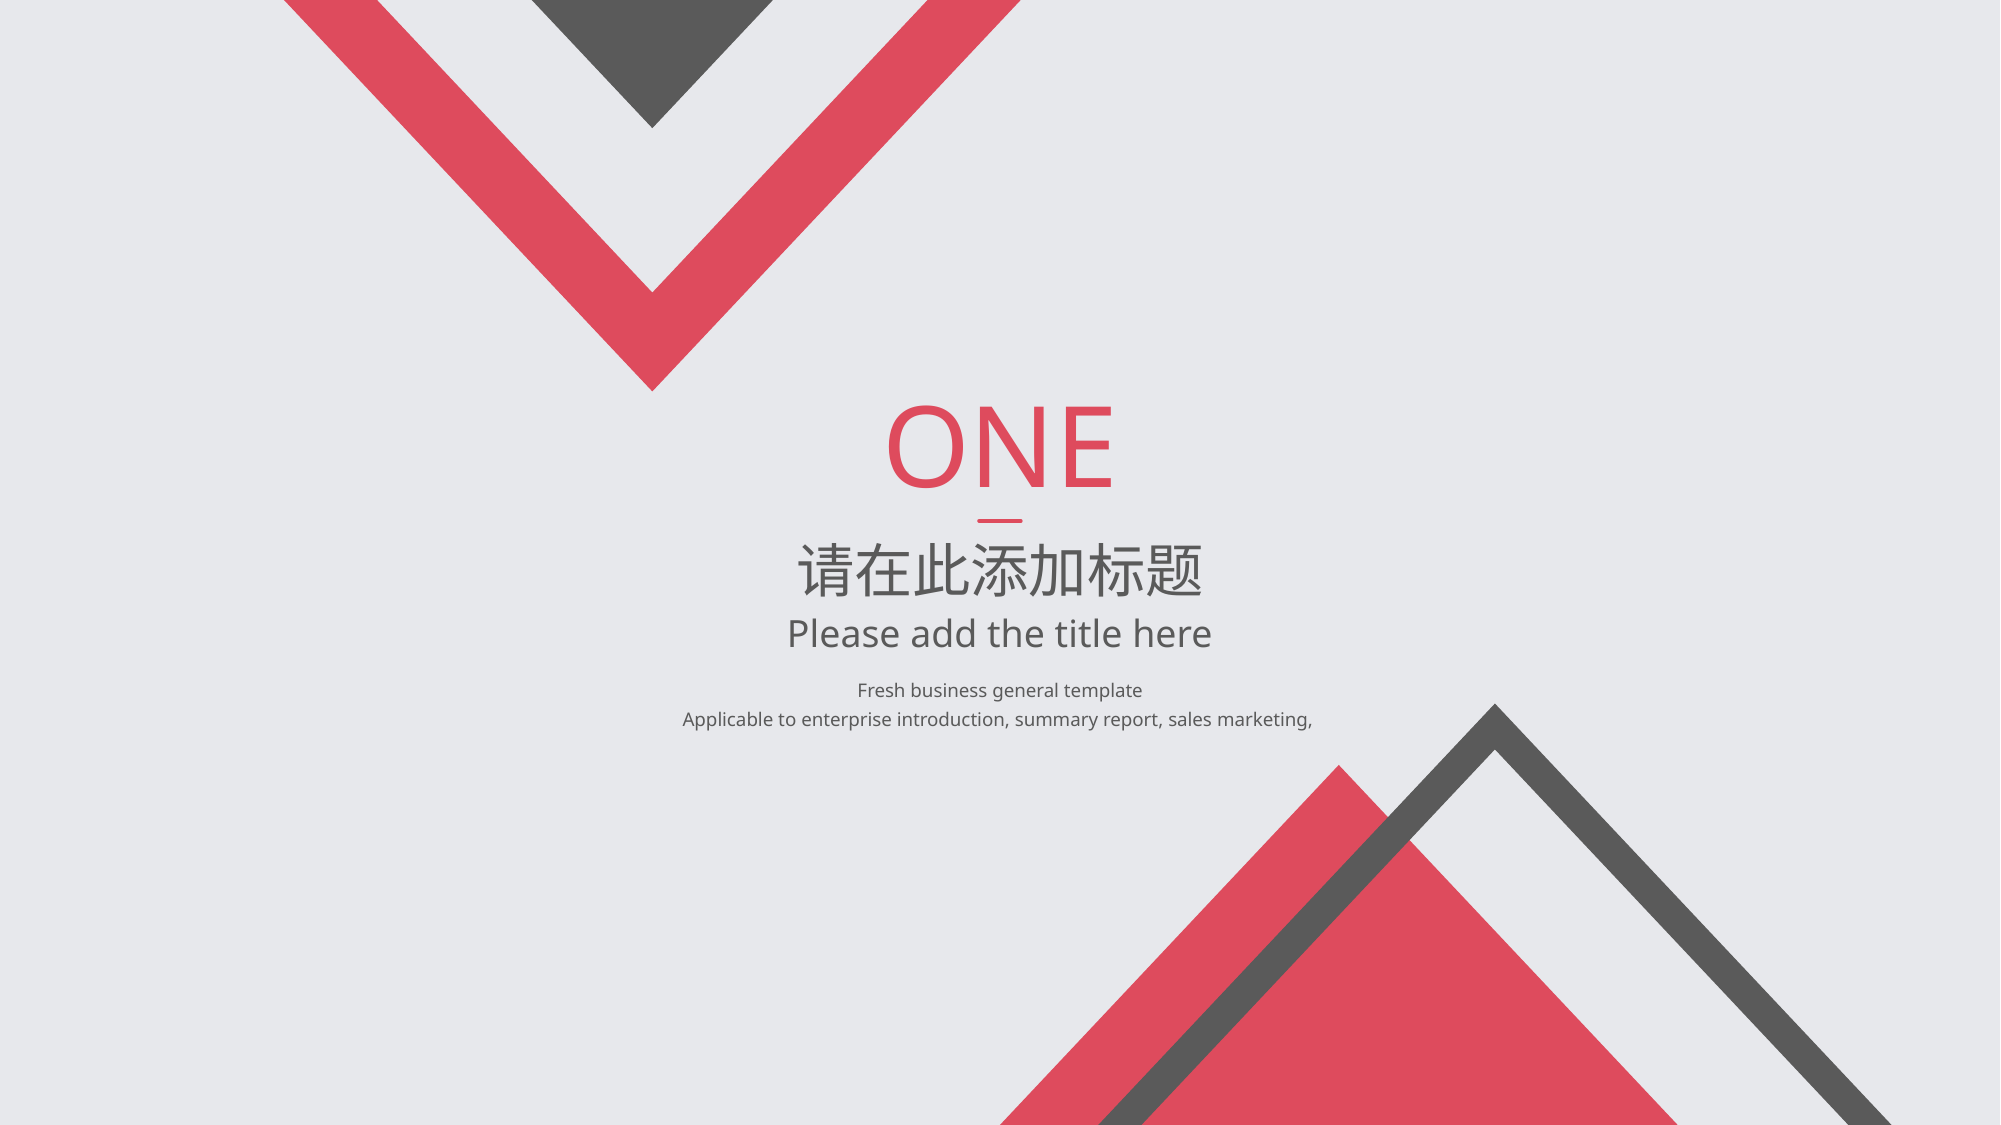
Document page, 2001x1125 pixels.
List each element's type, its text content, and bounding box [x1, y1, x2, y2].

text_box ONE [850, 367, 1150, 518]
text_box 请在此添加标题 [709, 526, 1291, 612]
text_box [998, 763, 1388, 1125]
text_box Please add the title here [771, 612, 1228, 663]
text_box [1144, 841, 1680, 1125]
text_box [530, 0, 775, 130]
text_box [282, 0, 1023, 393]
text_box Fresh business general template Applicable to enterprise introduction, summary report, sales marketing, [624, 664, 1375, 738]
text_box [1096, 702, 1894, 1125]
